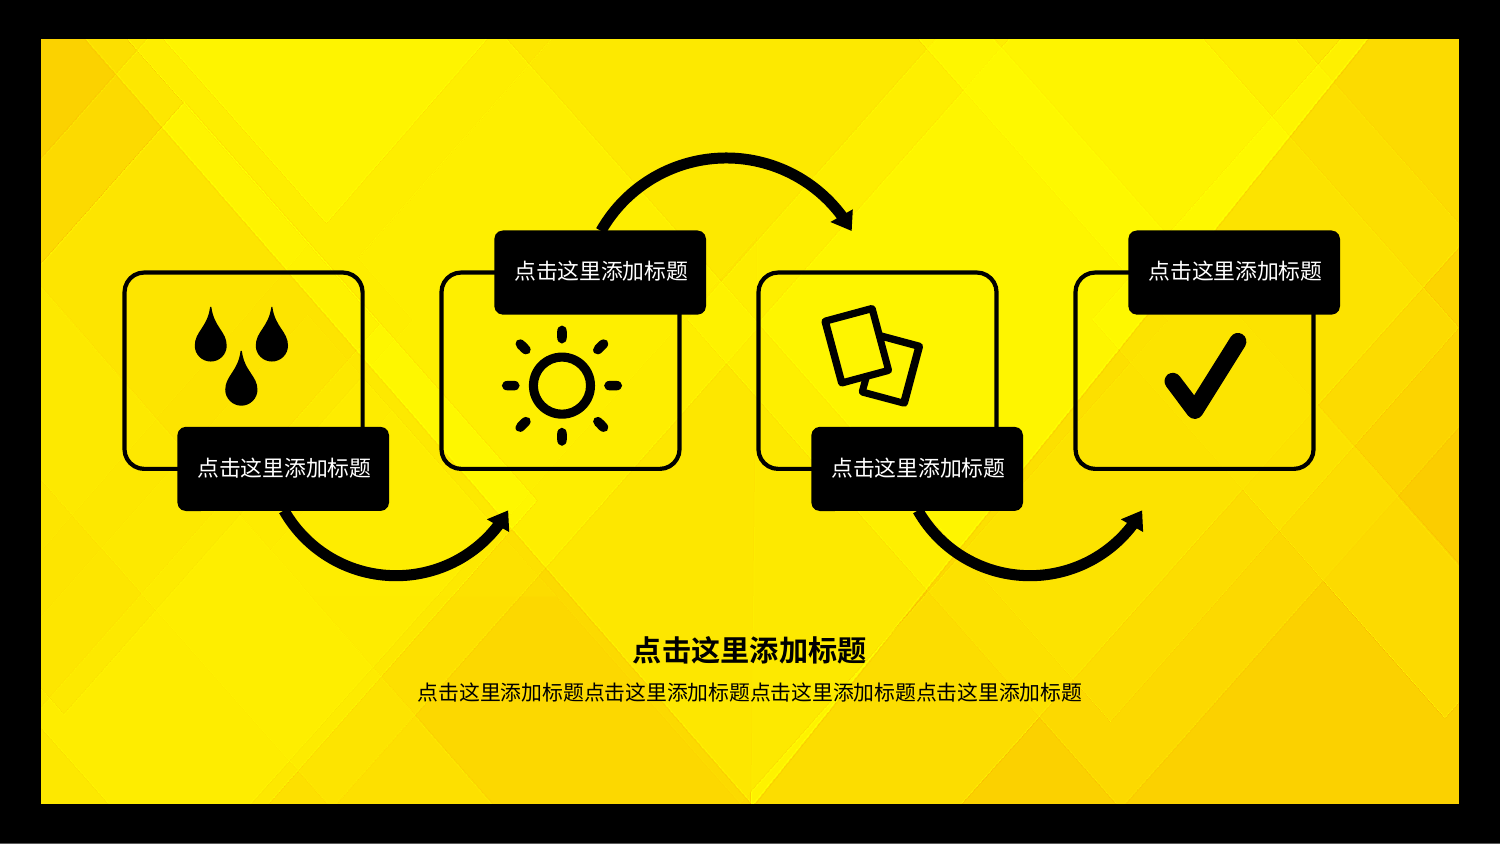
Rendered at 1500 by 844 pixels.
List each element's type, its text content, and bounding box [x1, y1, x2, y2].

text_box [123, 138, 1341, 604]
text_box 点击这里添加标题 点击这里添加标题点击这里添加标题点击这里添加标题点击这里添加标题 [143, 610, 1357, 709]
picture [41, 39, 1459, 804]
